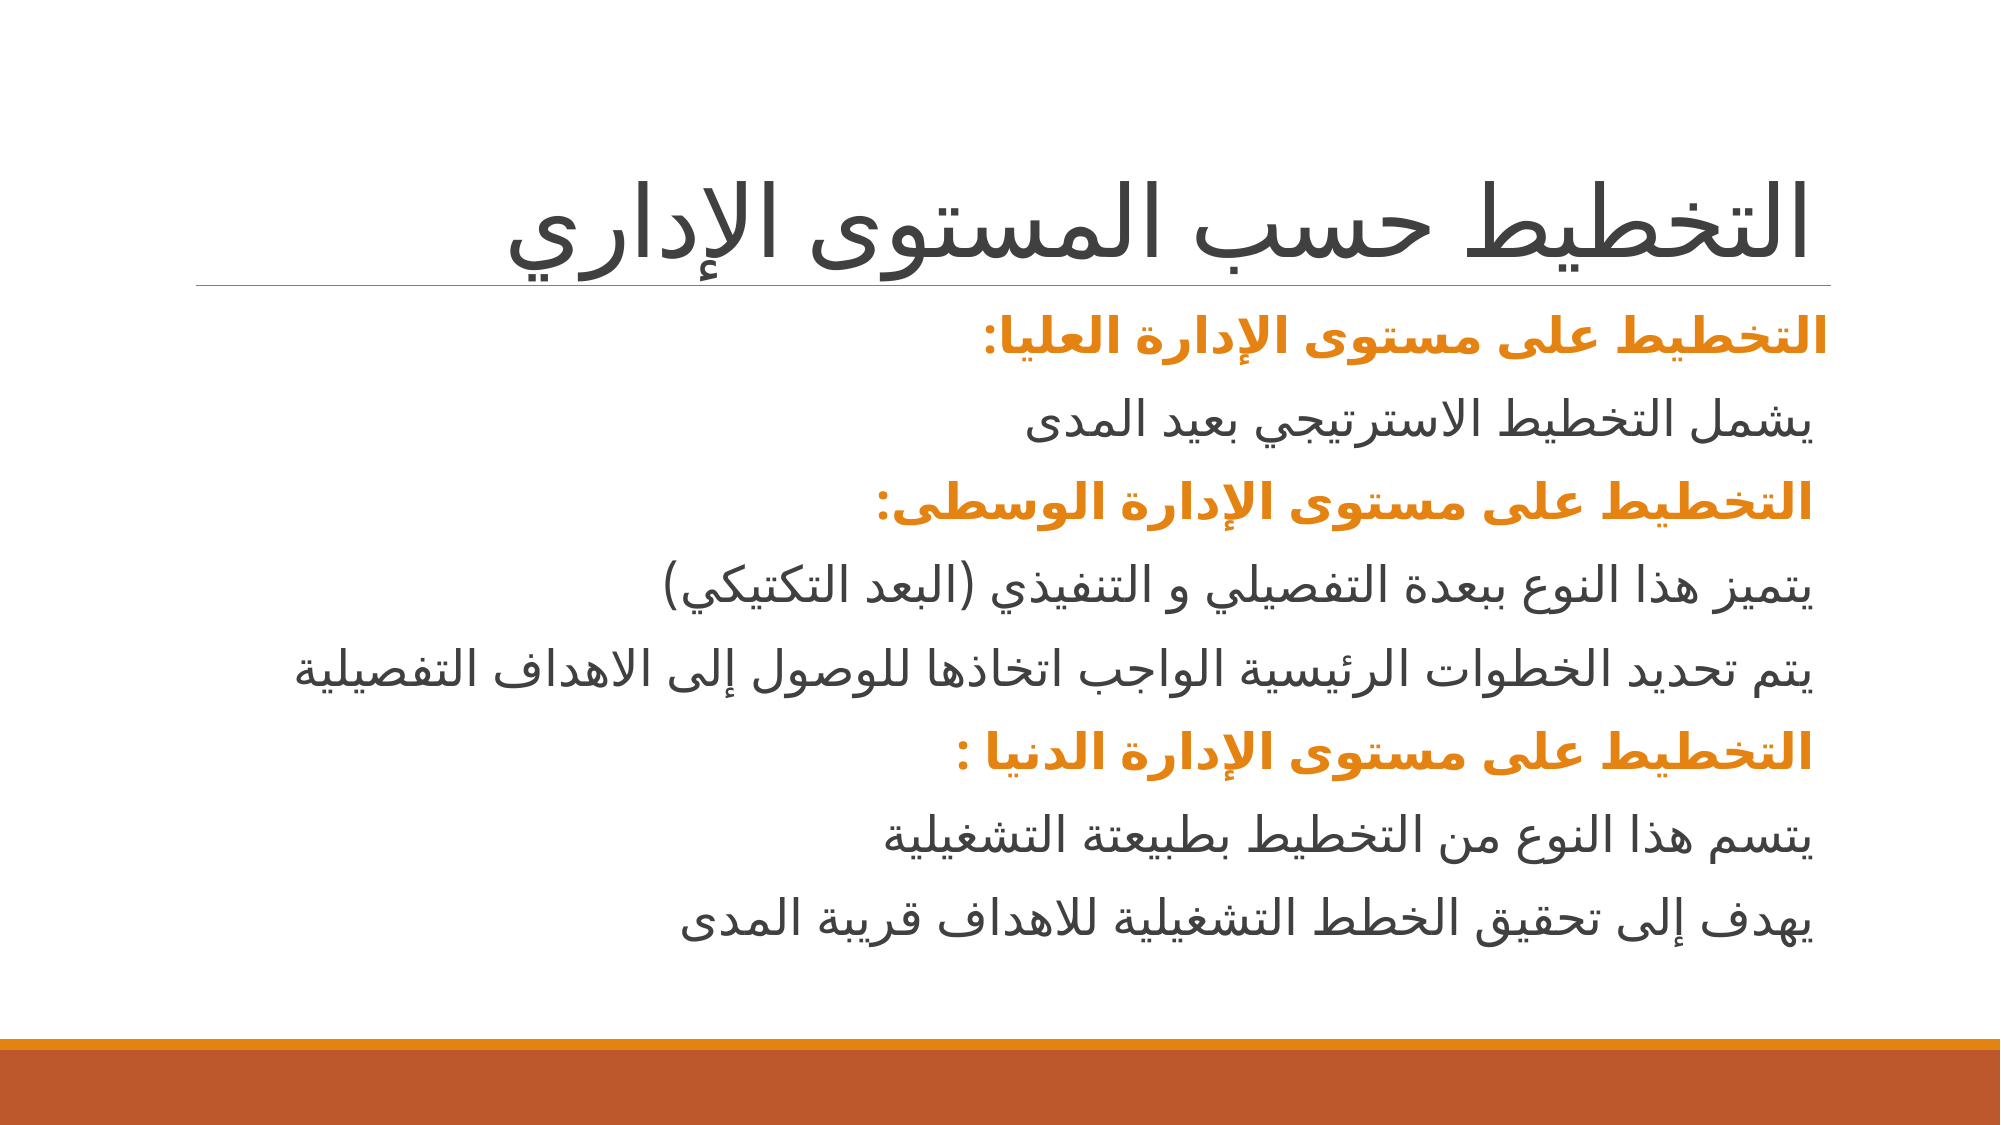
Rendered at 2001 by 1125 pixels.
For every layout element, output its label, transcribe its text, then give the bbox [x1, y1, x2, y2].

title التخطيط حسب المستوى الإداري [180, 47, 1830, 285]
list التخطيط على مستوى الإدارة العليا: يشمل التخطيط الاسترتيجي بعيد المدى التخطيط على مستوى الإدارة الوسطى: يتميز هذا النوع ببعدة التفصيلي و التنفيذي (البعد التكتيكي) يتم تحديد الخطوات الرئيسية الواجب اتخاذها للوصول إلى الاهداف التفصيلية التخطيط على مستوى الإدارة الدنيا : يتسم هذا النوع من التخطيط بطبيعتة التشغيلية يهدف إلى تحقيق الخطط التشغيلية للاهداف قريبة المدى [180, 302, 1830, 963]
